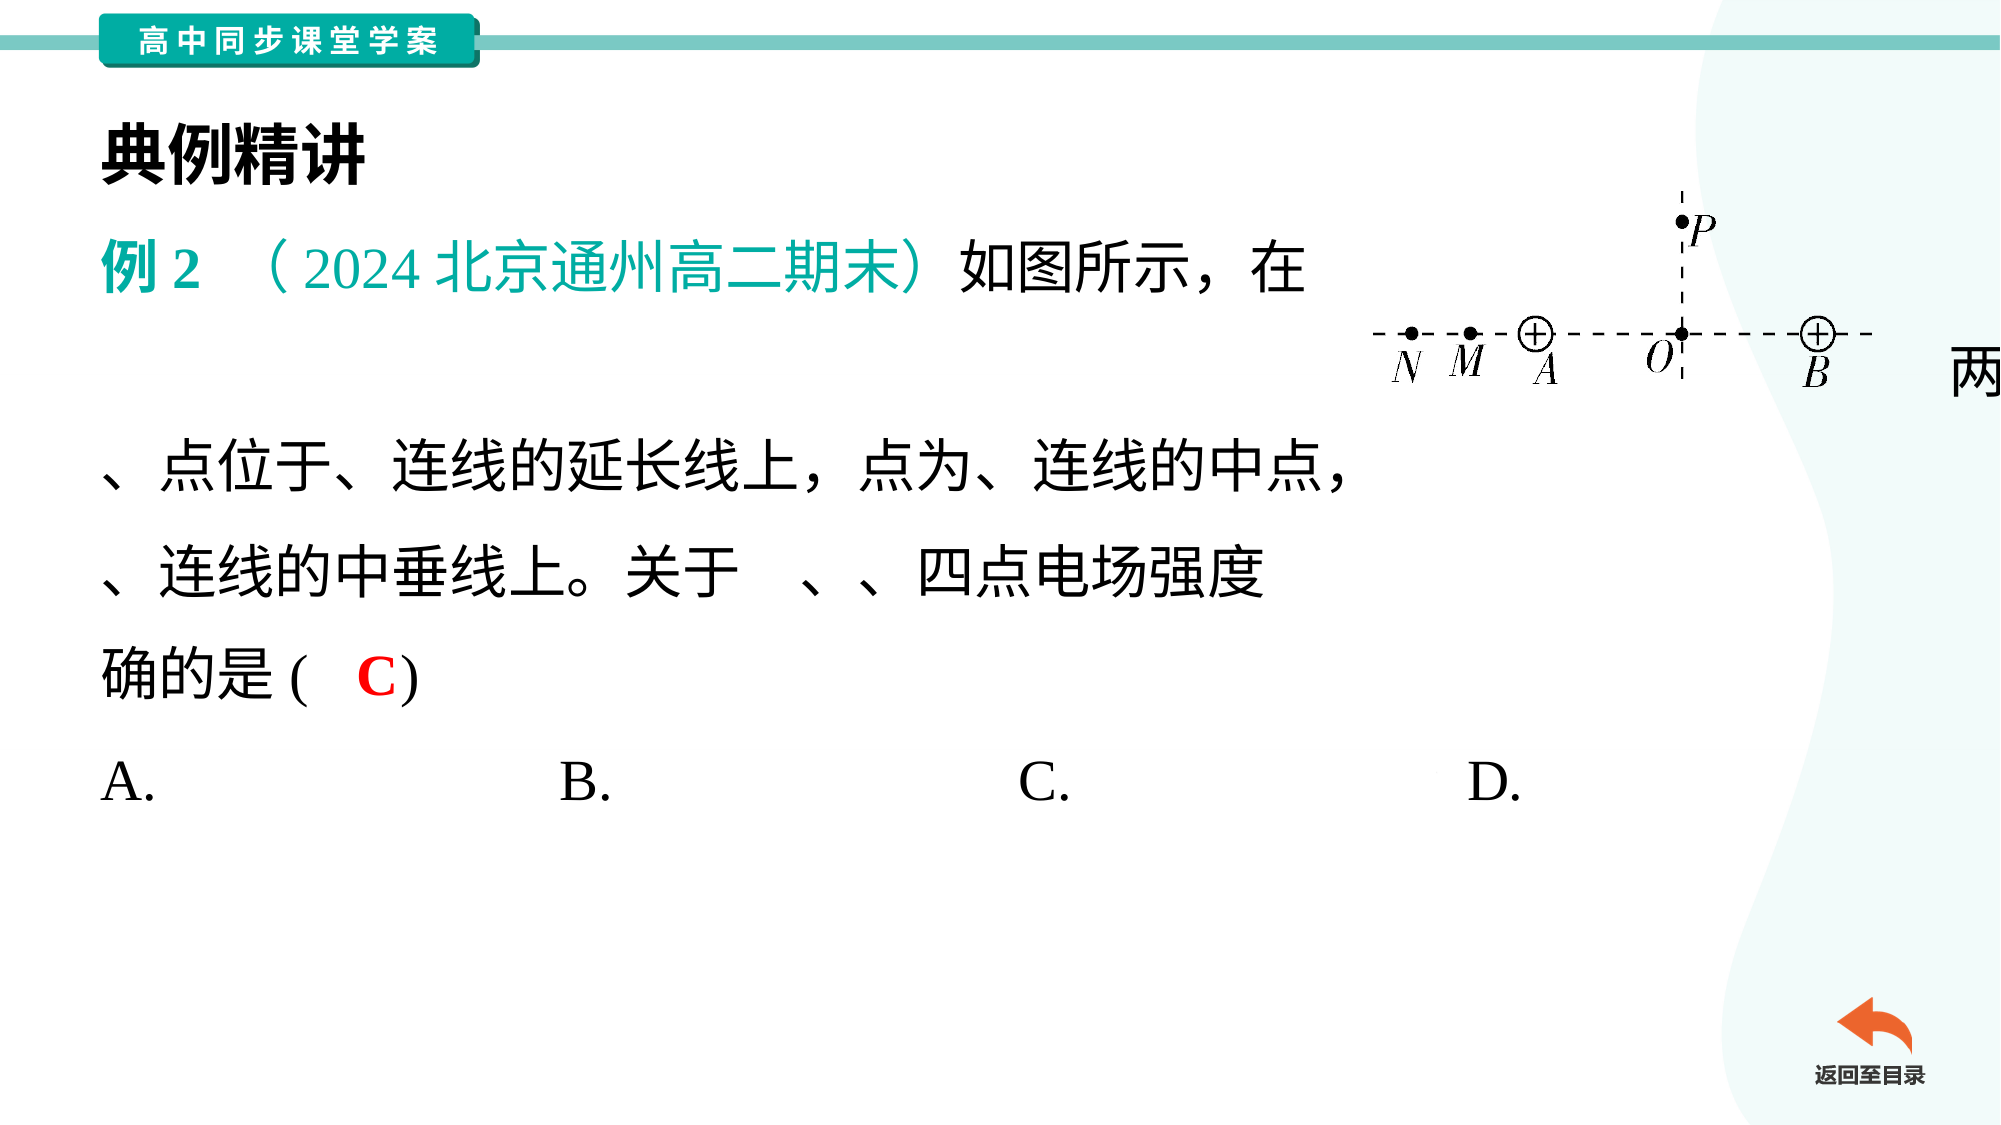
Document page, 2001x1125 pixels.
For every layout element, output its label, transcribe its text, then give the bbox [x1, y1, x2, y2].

text_box C [335, 603, 421, 697]
picture [1987, 351, 2000, 359]
text_box 典例精讲 [100, 76, 1899, 254]
picture [1972, 351, 1982, 359]
picture [0, 0, 2000, 1125]
